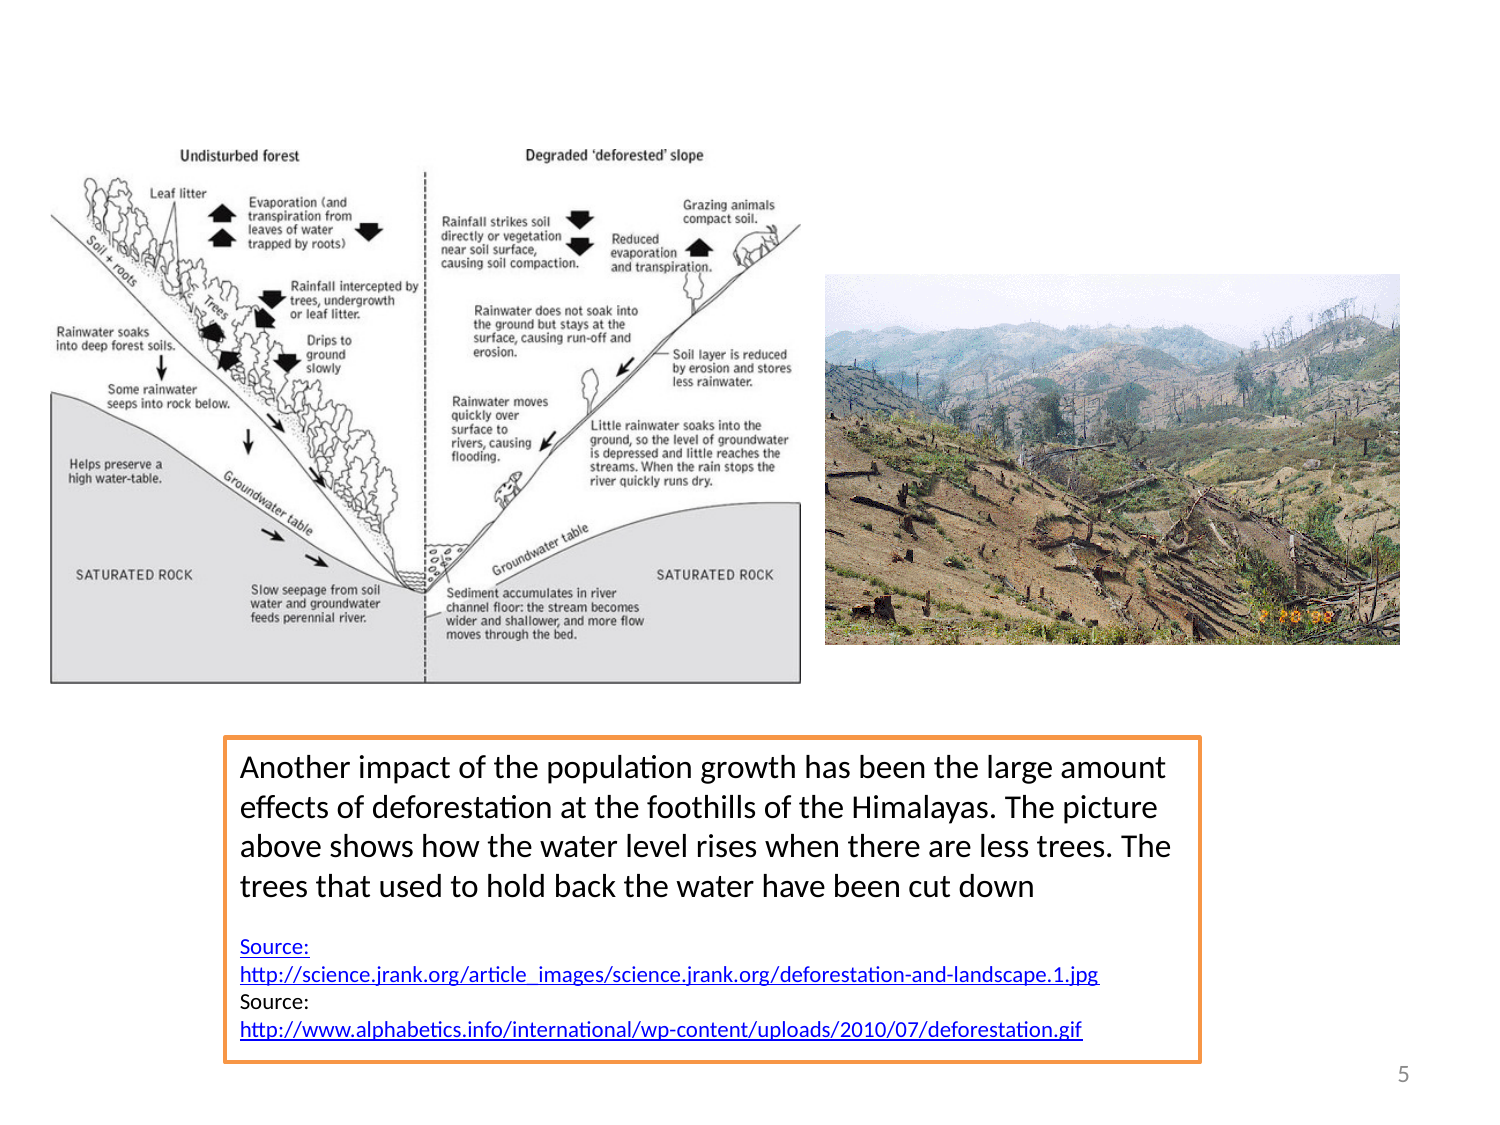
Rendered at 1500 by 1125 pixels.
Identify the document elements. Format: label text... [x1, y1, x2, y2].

text_box Another impact of the population growth has been the large amount effects of deforestation at the foothills of the Himalayas. The picture above shows how the water level rises when there are less trees. The trees that used to hold back the water have been cut down Source: http://science.jrank.org/article_images/science.jrank.org/deforestation-and-landscape.1.jpg Source: http://www.alphabetics.info/international/wp-content/uploads/2010/07/deforestation.gif [223, 735, 1202, 1064]
picture [824, 274, 1401, 646]
slide_number 5 [1074, 1042, 1425, 1103]
picture [49, 149, 801, 684]
